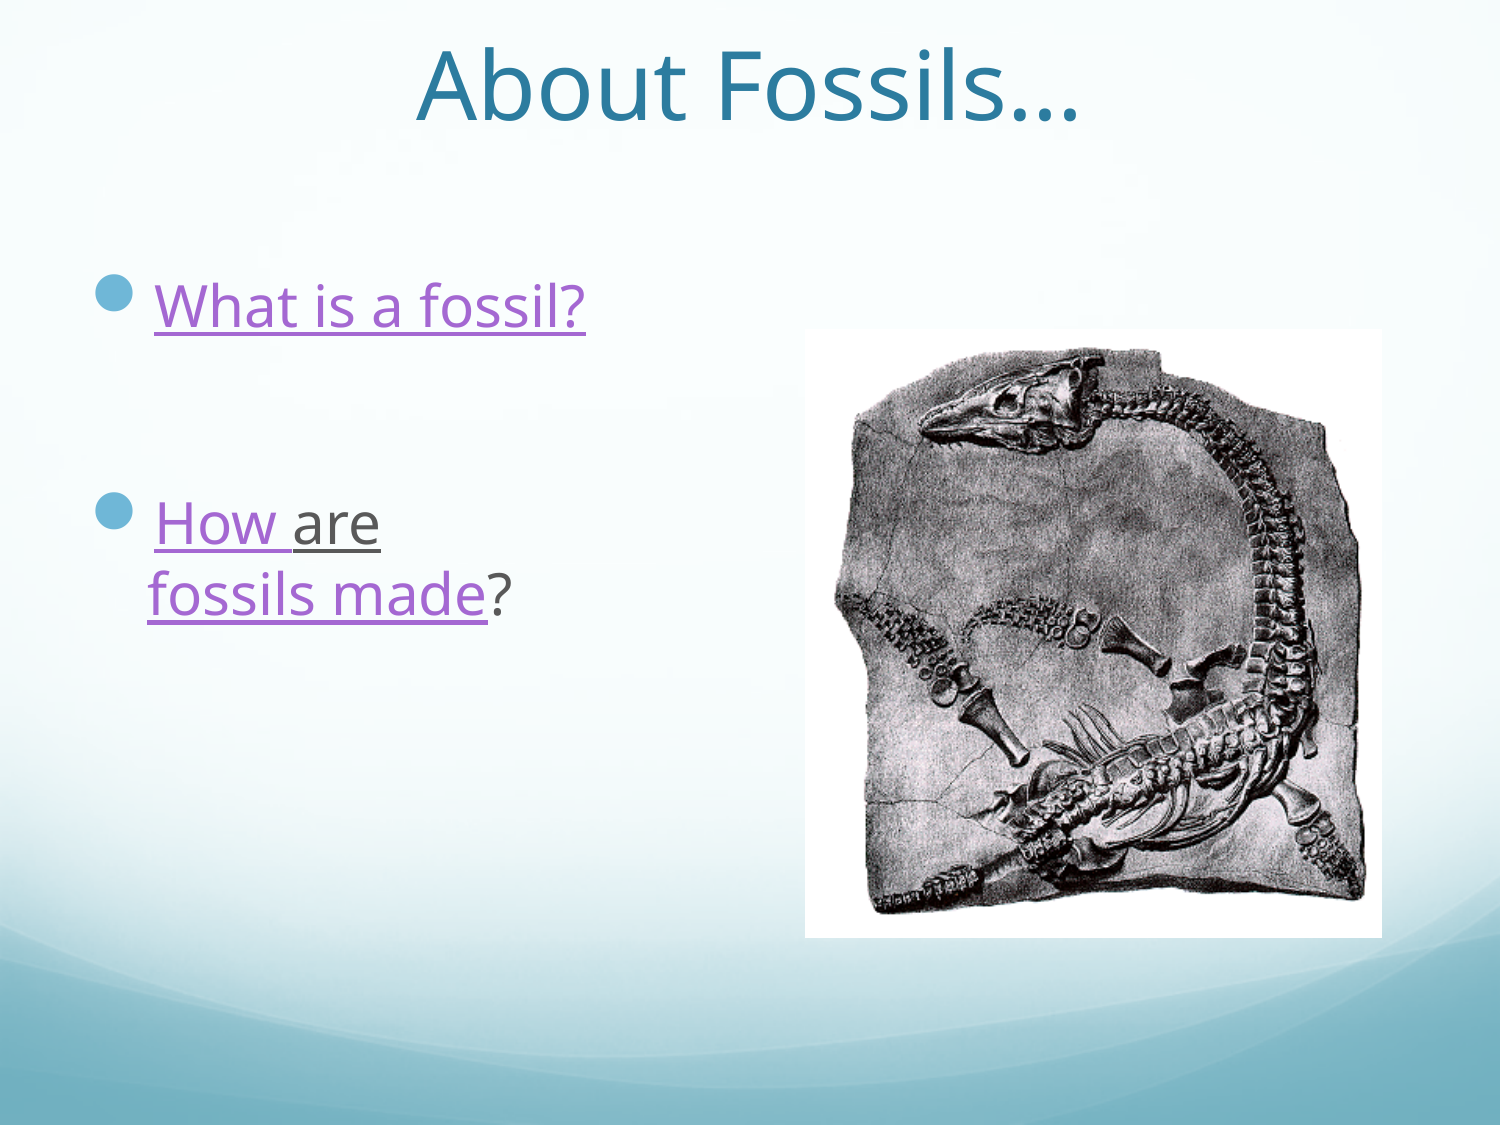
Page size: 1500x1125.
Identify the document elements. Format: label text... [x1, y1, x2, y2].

list What is a fossil? How are fossils made? [75, 262, 738, 1005]
title About Fossils… [75, 45, 1425, 148]
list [804, 329, 1383, 938]
